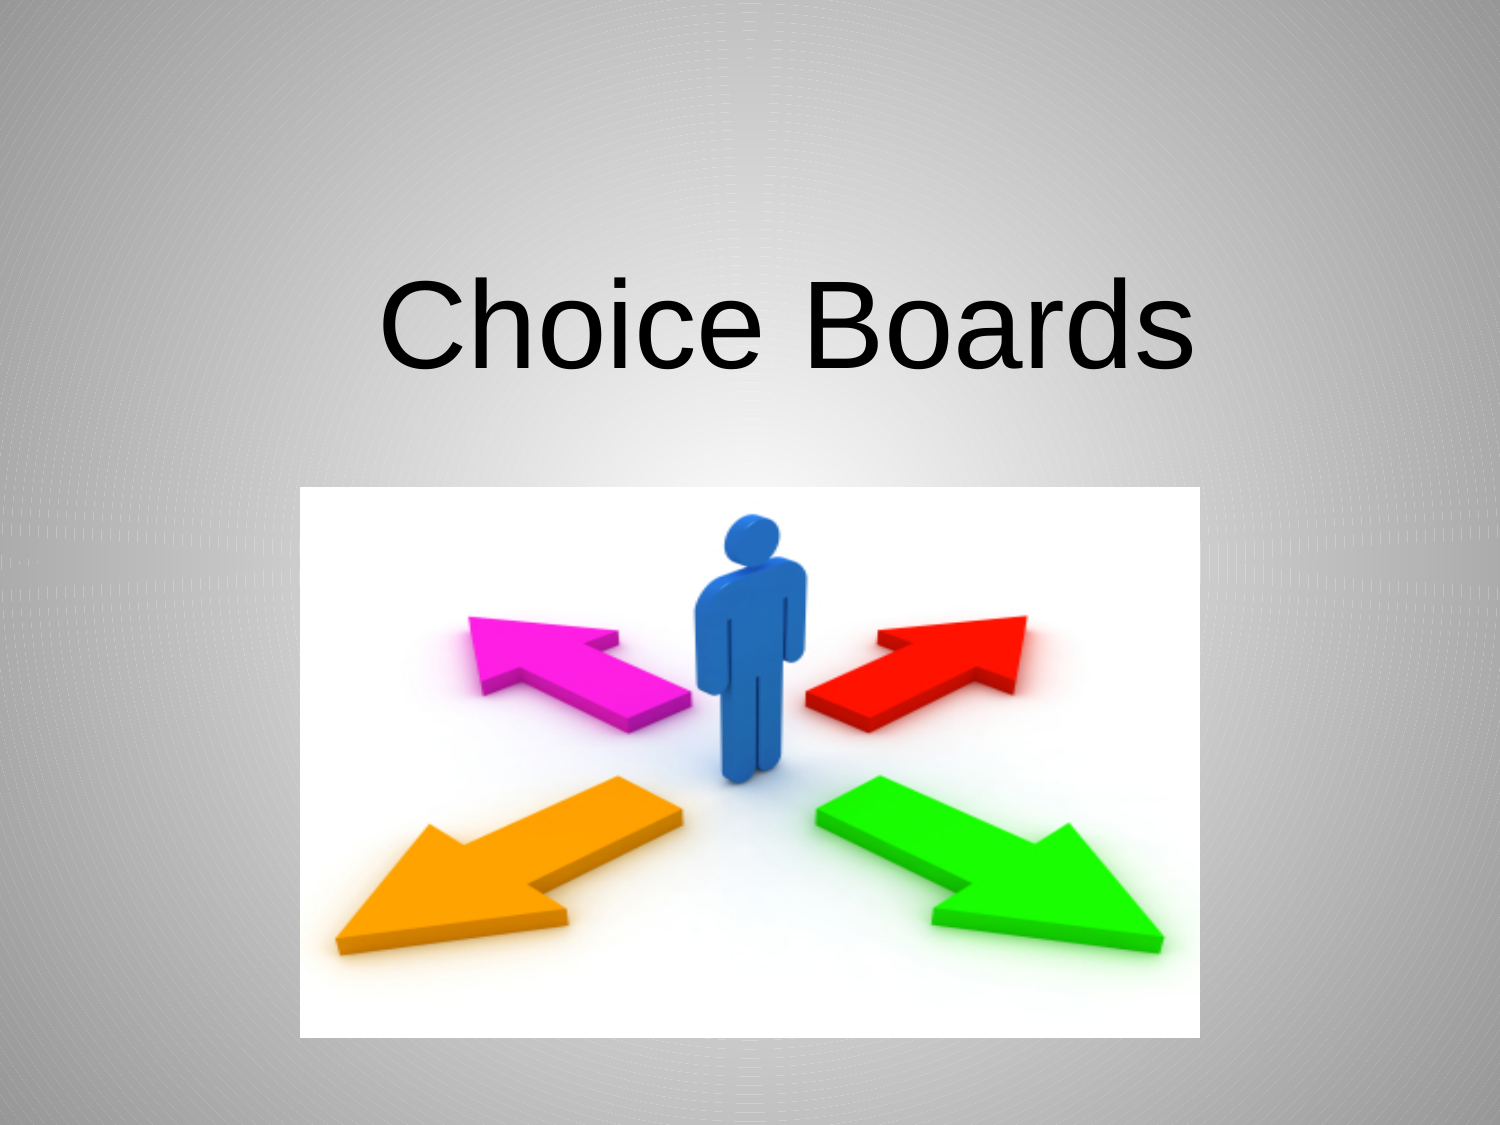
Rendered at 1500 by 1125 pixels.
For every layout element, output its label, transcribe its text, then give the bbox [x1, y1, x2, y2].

picture [299, 487, 1201, 1038]
title Choice Boards [112, 224, 1463, 413]
